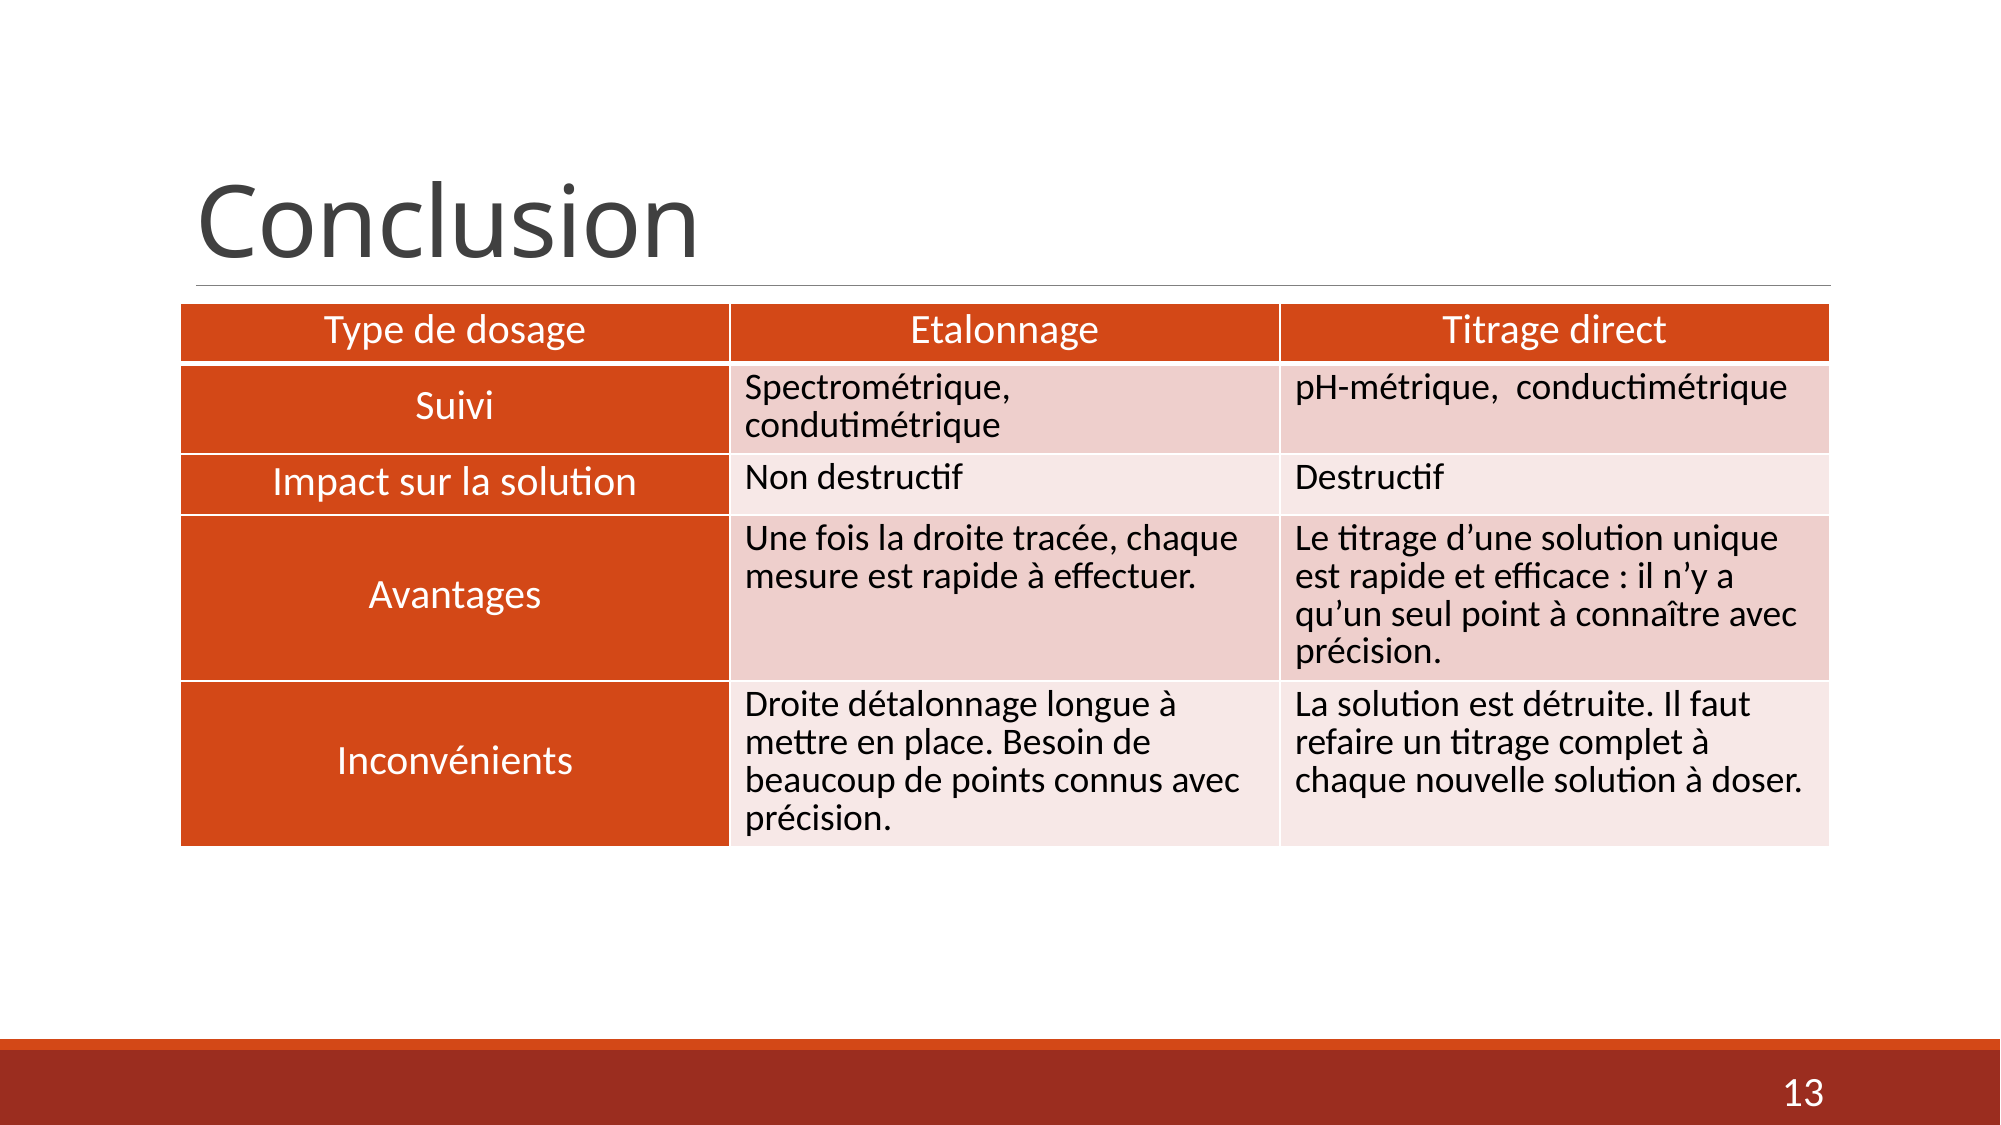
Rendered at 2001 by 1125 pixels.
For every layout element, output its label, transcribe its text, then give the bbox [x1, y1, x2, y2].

table_cell Le titrage d’une solution unique est rapide et efficace : il n’y a qu’un seul point à connaître avec précision. [1281, 516, 1829, 680]
title Conclusion [180, 47, 1830, 285]
table_cell Non destructif [731, 455, 1279, 514]
table_cell Avantages [181, 516, 729, 680]
table_cell Destructif [1281, 455, 1829, 514]
table_cell La solution est détruite. Il faut refaire un titrage complet à chaque nouvelle solution à doser. [1281, 682, 1829, 846]
table_header Etalonnage [731, 304, 1279, 361]
table_cell Impact sur la solution [181, 455, 729, 514]
table_header Titrage direct [1281, 304, 1829, 361]
table_cell Droite détalonnage longue à mettre en place. Besoin de beaucoup de points connus avec précision. [731, 682, 1279, 846]
table_cell Suivi [181, 366, 729, 453]
table_cell Une fois la droite tracée, chaque mesure est rapide à effectuer. [731, 516, 1279, 680]
slide_number 13 [1624, 1059, 1840, 1120]
table_cell Spectrométrique, condutimétrique [731, 366, 1279, 453]
table_header Type de dosage [181, 304, 729, 361]
table_cell Inconvénients [181, 682, 729, 846]
table_cell pH-métrique, conductimétrique [1281, 366, 1829, 453]
